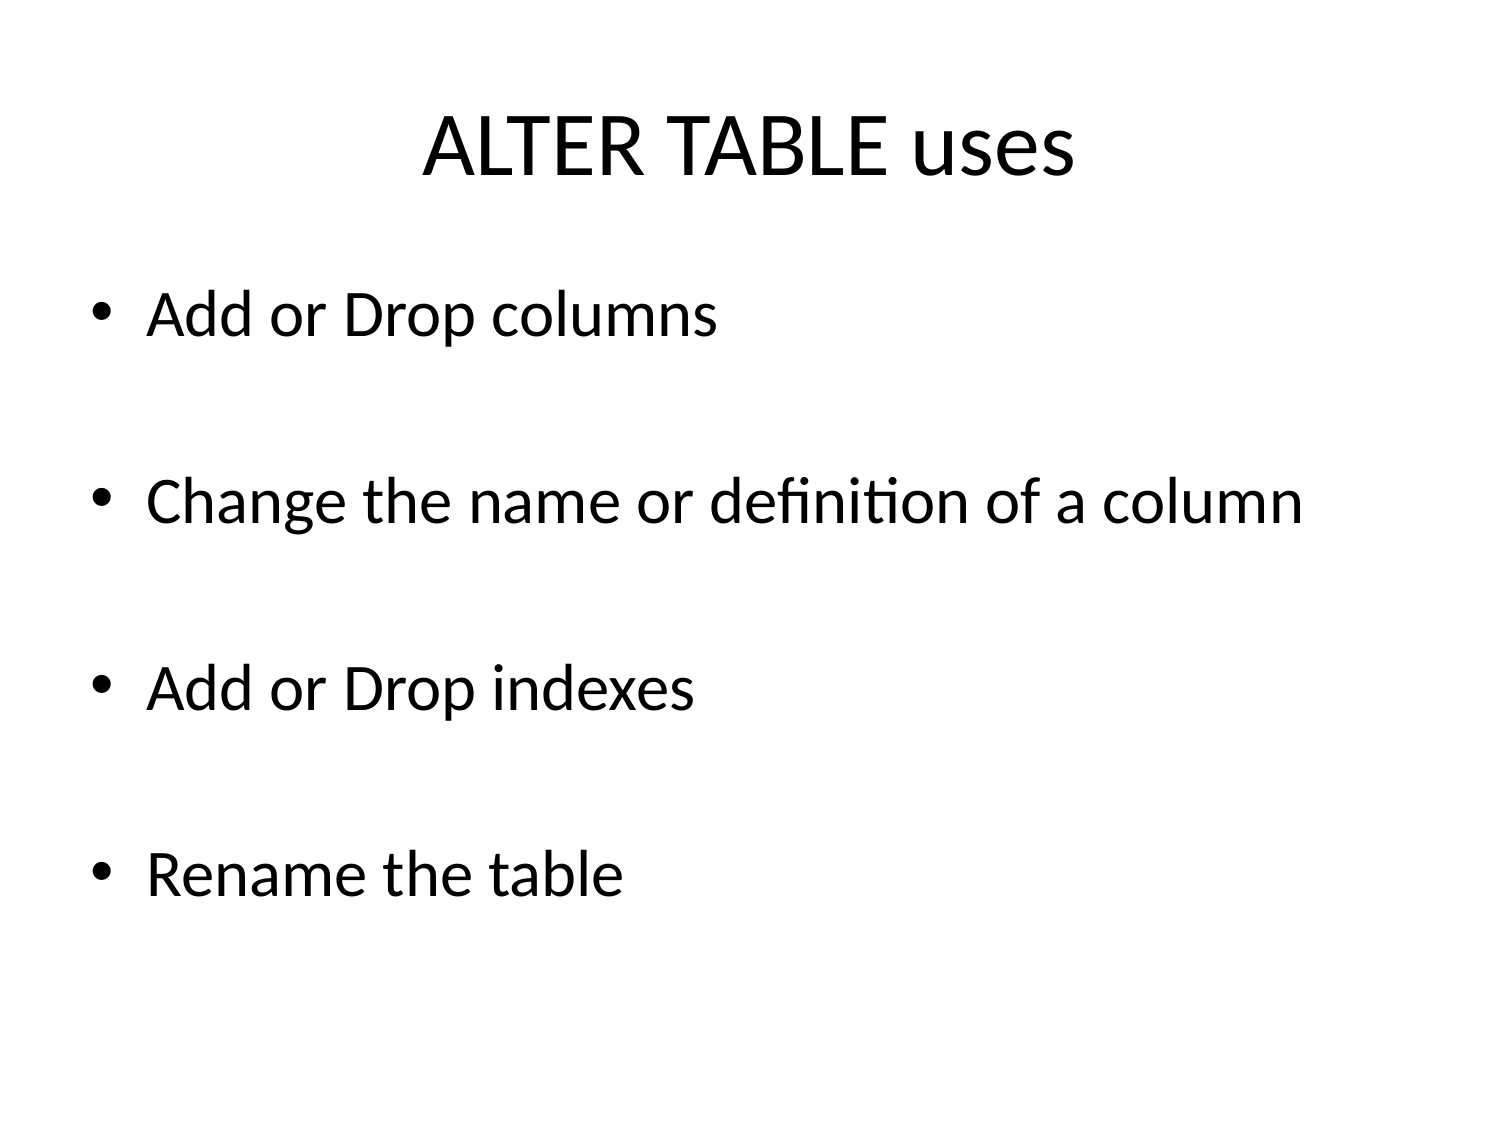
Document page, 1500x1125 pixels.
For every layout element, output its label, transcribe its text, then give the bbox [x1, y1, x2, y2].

title ALTER TABLE uses [75, 45, 1425, 233]
list Add or Drop columns Change the name or definition of a column Add or Drop indexes Rename the table [75, 262, 1425, 1005]
